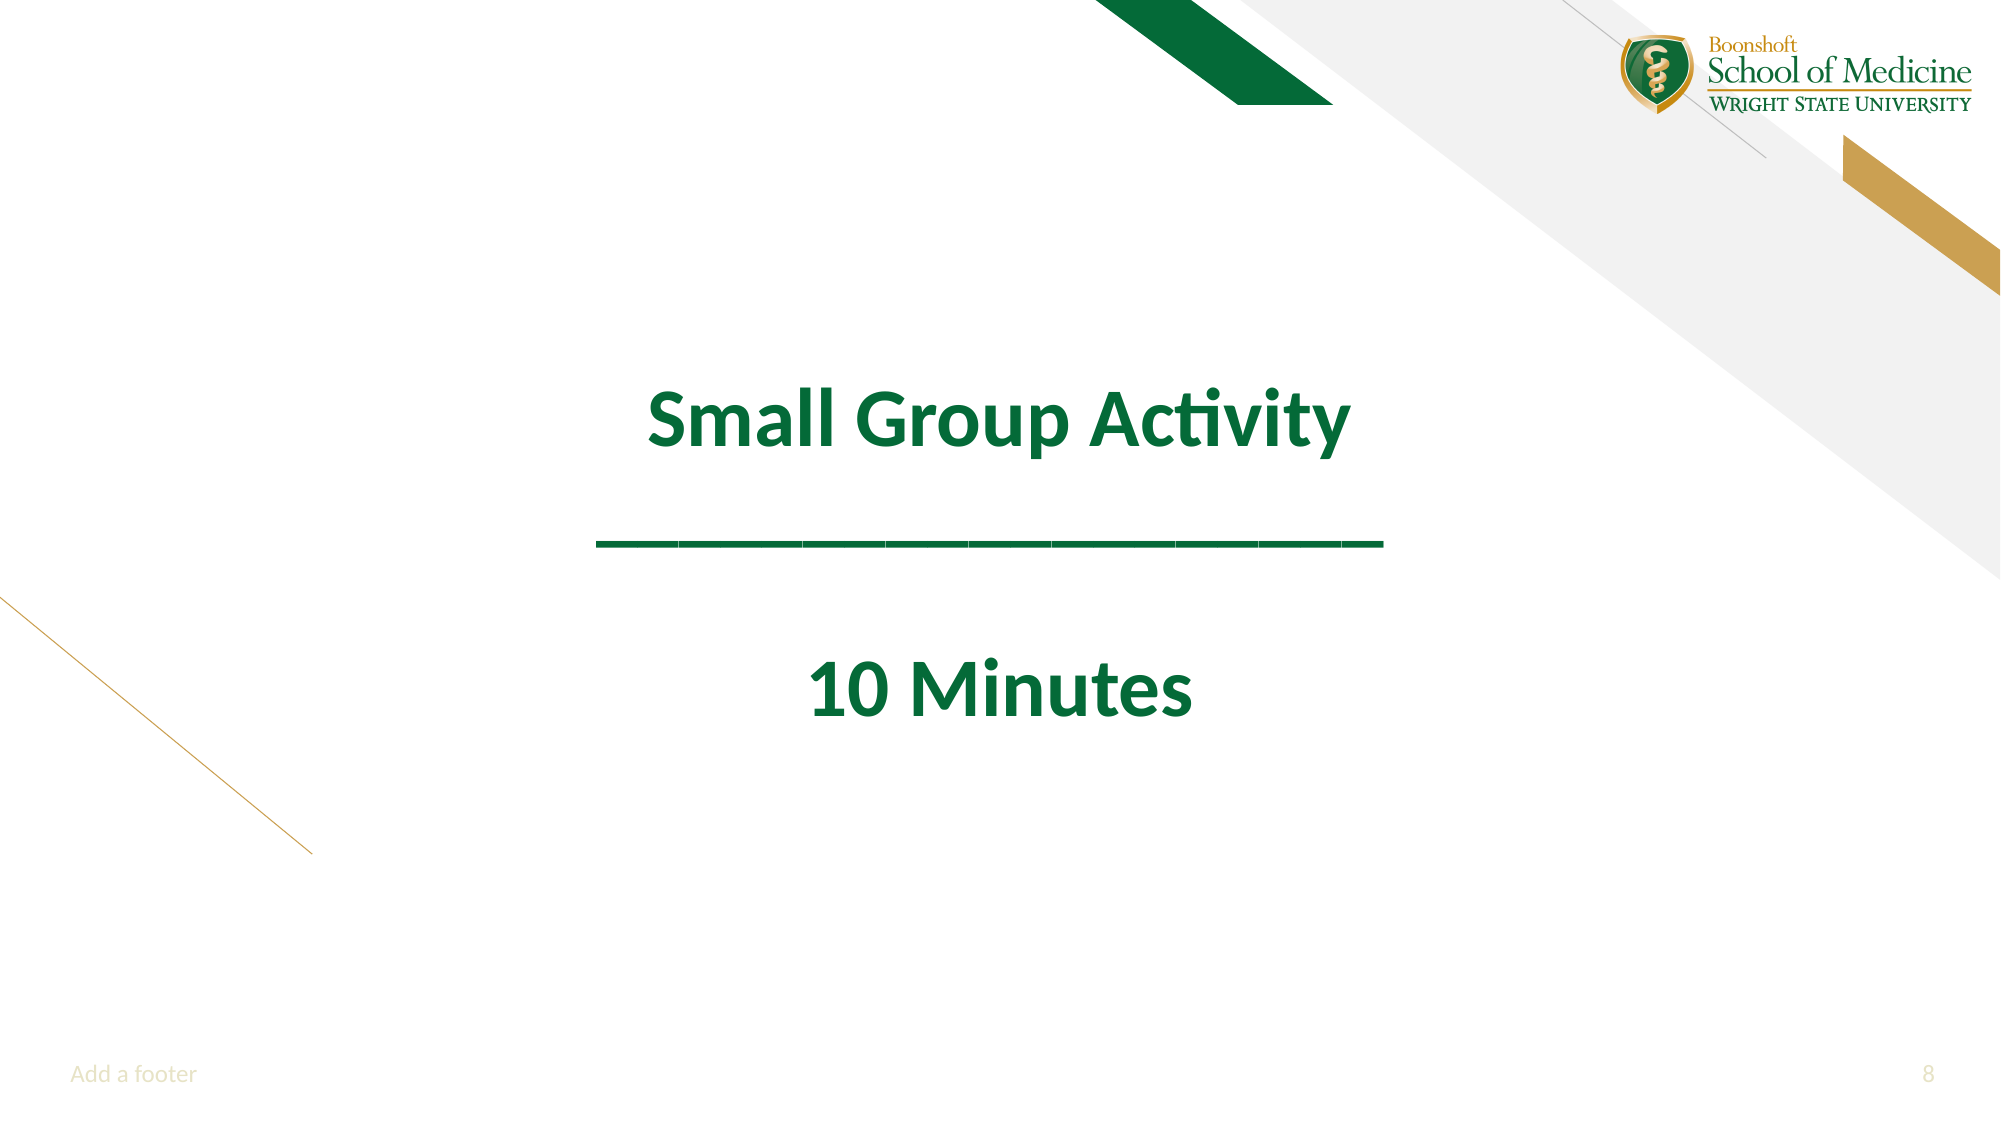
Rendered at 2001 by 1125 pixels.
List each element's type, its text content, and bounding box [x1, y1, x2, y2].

footer Add a footer [55, 1042, 731, 1103]
picture [1616, 0, 1976, 176]
title Small Group Activity ___________________ 10 Minutes [525, 281, 1475, 735]
slide_number 8 [1828, 1042, 1950, 1103]
